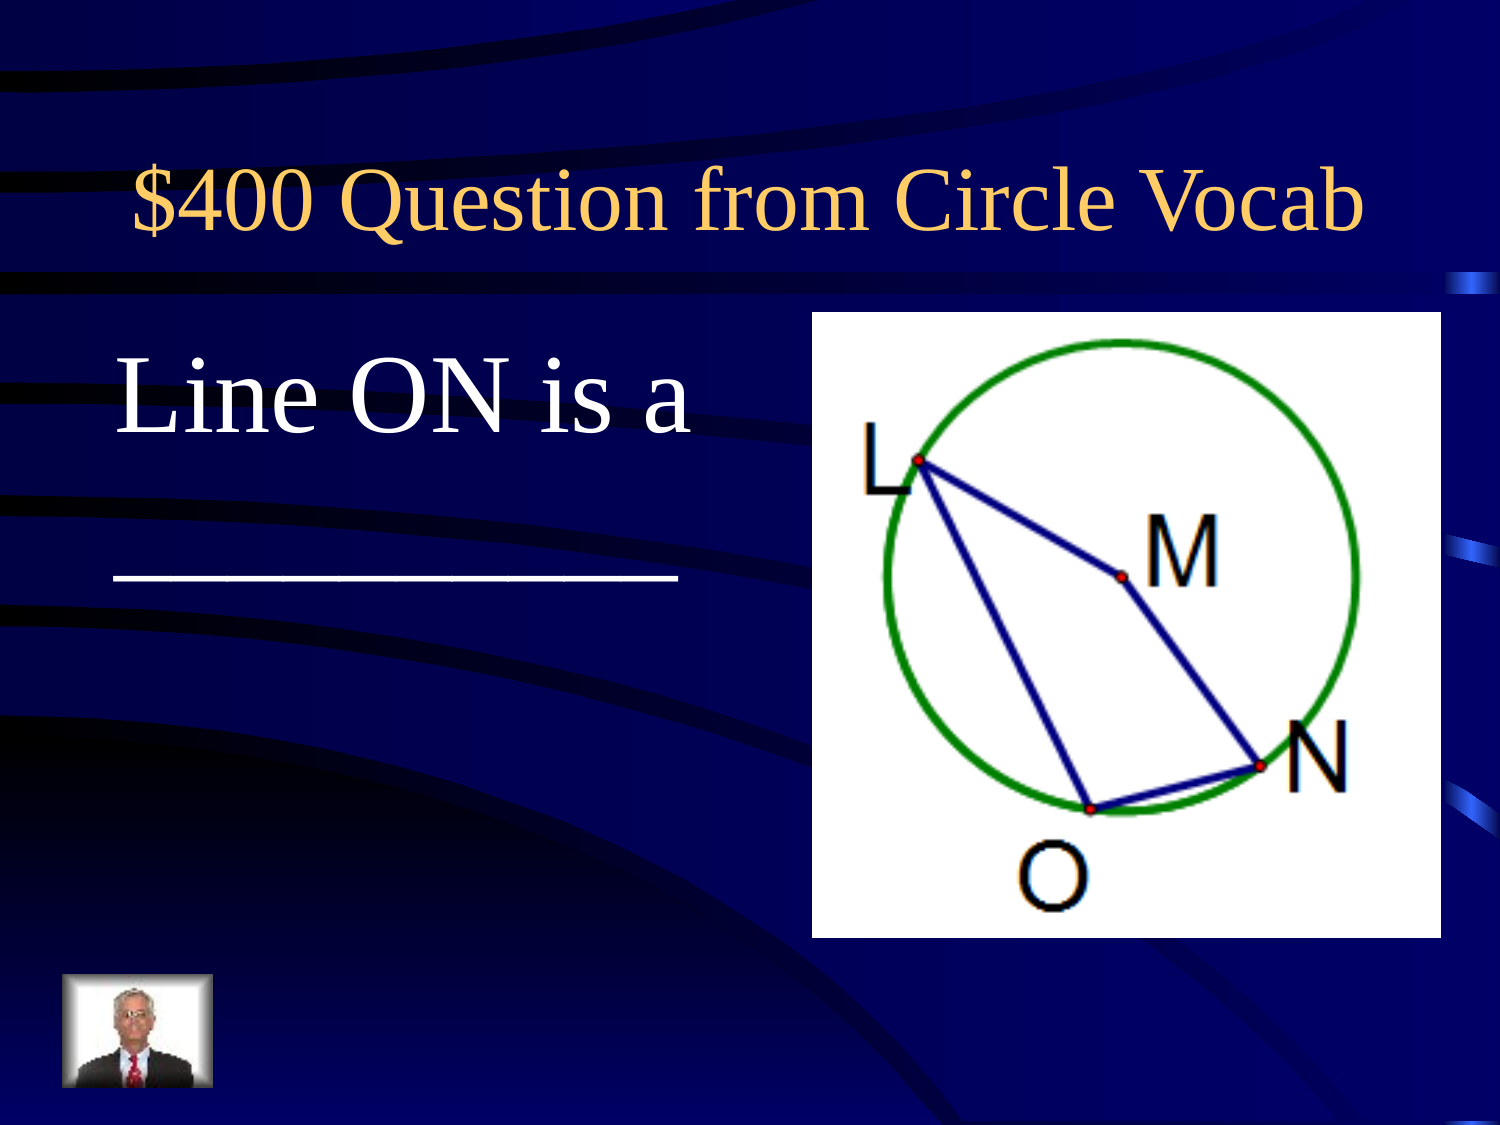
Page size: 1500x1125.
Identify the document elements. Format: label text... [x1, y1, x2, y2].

picture [812, 312, 1441, 938]
text_box Line ON is a __________ [99, 312, 750, 598]
picture [62, 974, 213, 1088]
title $400 Question from Circle Vocab [112, 99, 1388, 288]
